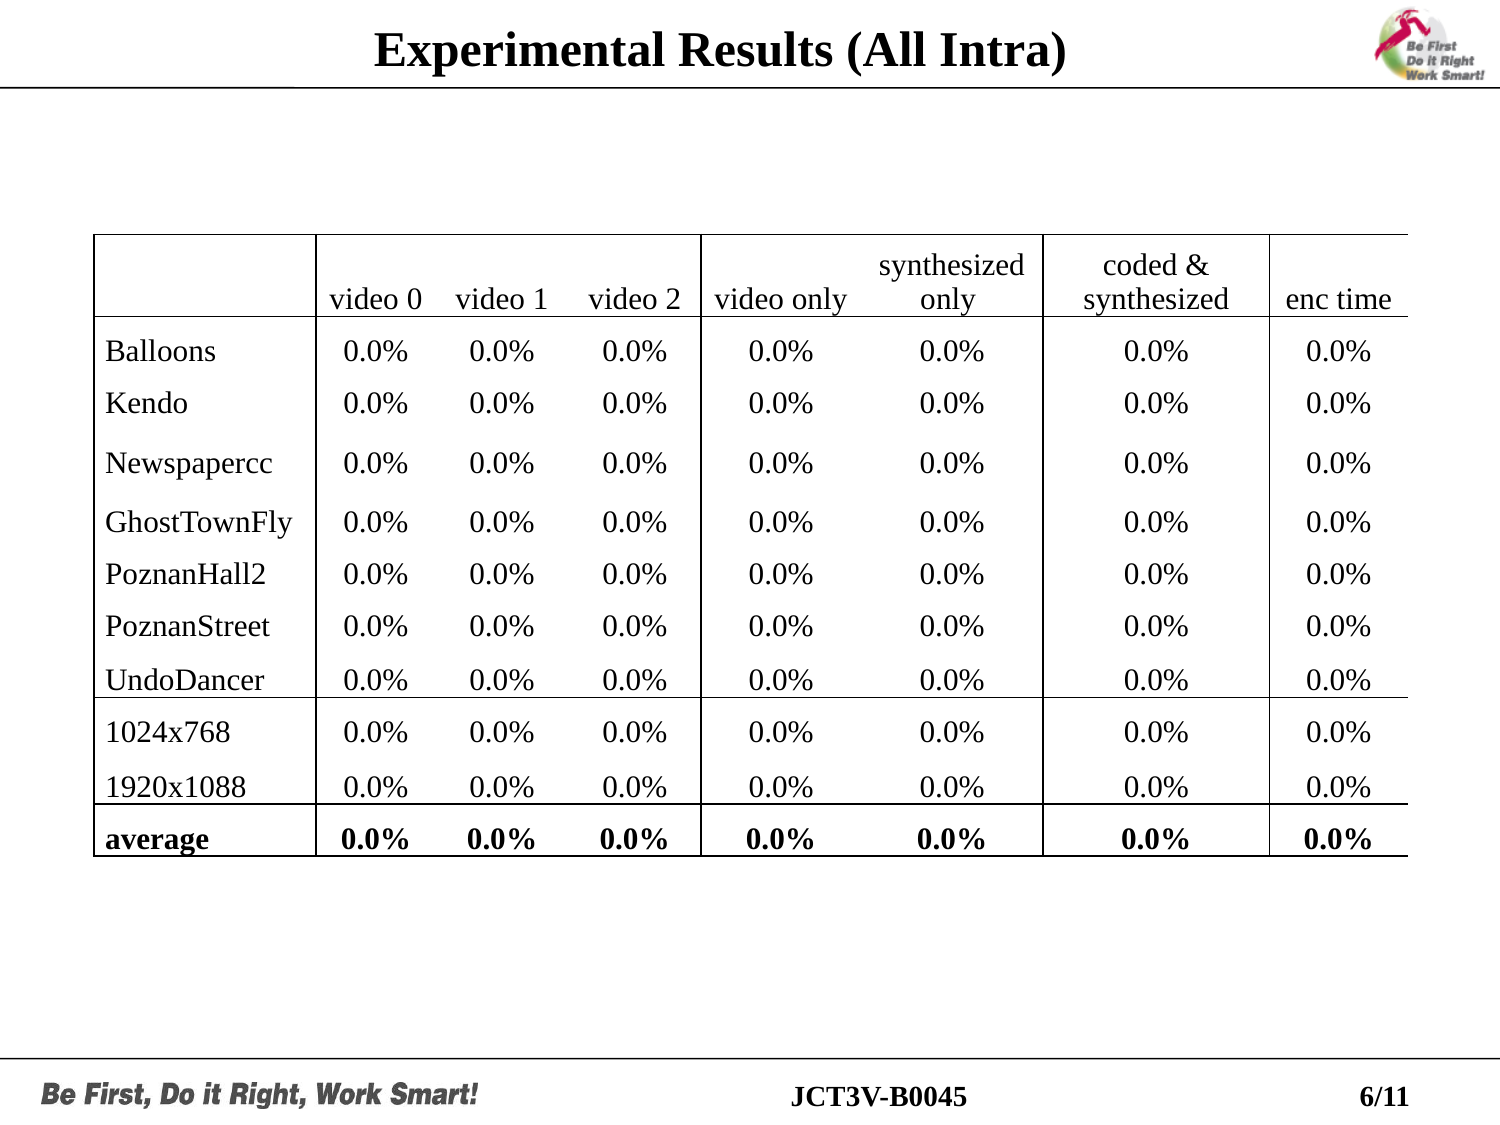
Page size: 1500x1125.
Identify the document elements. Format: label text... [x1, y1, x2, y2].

table_cell 0.0% [1044, 591, 1269, 643]
table_cell 0.0% [1044, 480, 1269, 539]
table_cell 0.0% [1044, 539, 1269, 591]
table_cell 0.0% [317, 539, 436, 591]
table_cell 0.0% [436, 698, 568, 750]
table_cell 0.0% [317, 480, 436, 539]
table_cell 0.0% [861, 539, 1042, 591]
table_cell PoznanHall2 [95, 539, 315, 591]
picture [41, 1082, 478, 1109]
table_cell 0.0% [1270, 369, 1408, 421]
table_cell 0.0% [436, 643, 568, 697]
table_cell GhostTownFly [95, 480, 315, 539]
table_cell UndoDancer [95, 643, 315, 697]
table_cell 0.0% [1044, 369, 1269, 421]
table_cell 0.0% [1270, 698, 1408, 750]
table_cell 0.0% [436, 750, 568, 803]
table_cell 0.0% [1270, 805, 1408, 855]
table_cell 1920x1088 [95, 750, 315, 803]
table_cell 0.0% [317, 421, 436, 480]
table_cell 0.0% [702, 369, 861, 421]
table_cell 0.0% [861, 805, 1042, 855]
table_cell 0.0% [702, 698, 861, 750]
table_cell 0.0% [568, 539, 700, 591]
table_cell 0.0% [1044, 698, 1269, 750]
table_cell 0.0% [568, 591, 700, 643]
table_cell 0.0% [1270, 643, 1408, 697]
table_cell 0.0% [317, 591, 436, 643]
table_cell 0.0% [1270, 421, 1408, 480]
table_cell 0.0% [568, 643, 700, 697]
table_cell 0.0% [702, 643, 861, 697]
table_cell Balloons [95, 317, 315, 369]
table_cell 0.0% [436, 805, 568, 855]
table_cell 0.0% [568, 369, 700, 421]
table_cell 0.0% [436, 539, 568, 591]
table_cell 0.0% [1270, 317, 1408, 369]
table_cell 0.0% [1044, 421, 1269, 480]
table_cell 0.0% [861, 421, 1042, 480]
table_header video only [702, 235, 861, 316]
table_cell 0.0% [861, 643, 1042, 697]
table_cell 0.0% [317, 750, 436, 803]
text_box JCT3V-B0045 [632, 1065, 983, 1125]
table_cell 0.0% [702, 480, 861, 539]
table_cell 0.0% [1270, 591, 1408, 643]
table_cell PoznanStreet [95, 591, 315, 643]
table_cell 0.0% [861, 750, 1042, 803]
table_cell Newspapercc [95, 421, 315, 480]
table_cell 0.0% [861, 480, 1042, 539]
table_cell 0.0% [702, 805, 861, 855]
table_cell 0.0% [702, 591, 861, 643]
table_cell 0.0% [1044, 750, 1269, 803]
table_header coded & synthesized [1044, 235, 1269, 316]
table_cell 0.0% [568, 421, 700, 480]
table_cell 0.0% [1044, 317, 1269, 369]
table_cell 0.0% [436, 421, 568, 480]
table_cell 0.0% [1044, 805, 1269, 855]
table_cell 0.0% [317, 805, 436, 855]
table_cell 0.0% [702, 421, 861, 480]
table_cell 0.0% [436, 317, 568, 369]
table_header video 2 [568, 235, 700, 316]
table_cell Kendo [95, 369, 315, 421]
table_cell 0.0% [702, 750, 861, 803]
table_cell 0.0% [1270, 480, 1408, 539]
table_cell 0.0% [436, 591, 568, 643]
table_cell 0.0% [317, 317, 436, 369]
table_cell 0.0% [317, 698, 436, 750]
table_cell 1024x768 [95, 698, 315, 750]
table_cell 0.0% [861, 591, 1042, 643]
table_cell 0.0% [1270, 750, 1408, 803]
table_header video 0 [317, 235, 436, 316]
table_cell average [95, 805, 315, 855]
picture [1442, 5, 1489, 83]
table_cell 0.0% [568, 317, 700, 369]
table_header enc time [1270, 235, 1408, 316]
table_cell 0.0% [568, 698, 700, 750]
table_header synthesized only [861, 235, 1042, 316]
table_cell 0.0% [702, 317, 861, 369]
table_cell 0.0% [861, 698, 1042, 750]
table_cell 0.0% [436, 480, 568, 539]
table_cell 0.0% [436, 369, 568, 421]
table_header [95, 235, 315, 316]
slide_number 6/11 [1074, 1065, 1425, 1125]
table_cell 0.0% [568, 805, 700, 855]
table_cell 0.0% [861, 369, 1042, 421]
table_cell 0.0% [702, 539, 861, 591]
table_cell 0.0% [317, 643, 436, 697]
table_cell 0.0% [317, 369, 436, 421]
table_cell 0.0% [1270, 539, 1408, 591]
table_cell 0.0% [568, 750, 700, 803]
table_header video 1 [436, 235, 568, 316]
title Experimental Results (All Intra) [0, 0, 1442, 141]
table_cell 0.0% [861, 317, 1042, 369]
table_cell 0.0% [568, 480, 700, 539]
table_cell 0.0% [1044, 643, 1269, 697]
